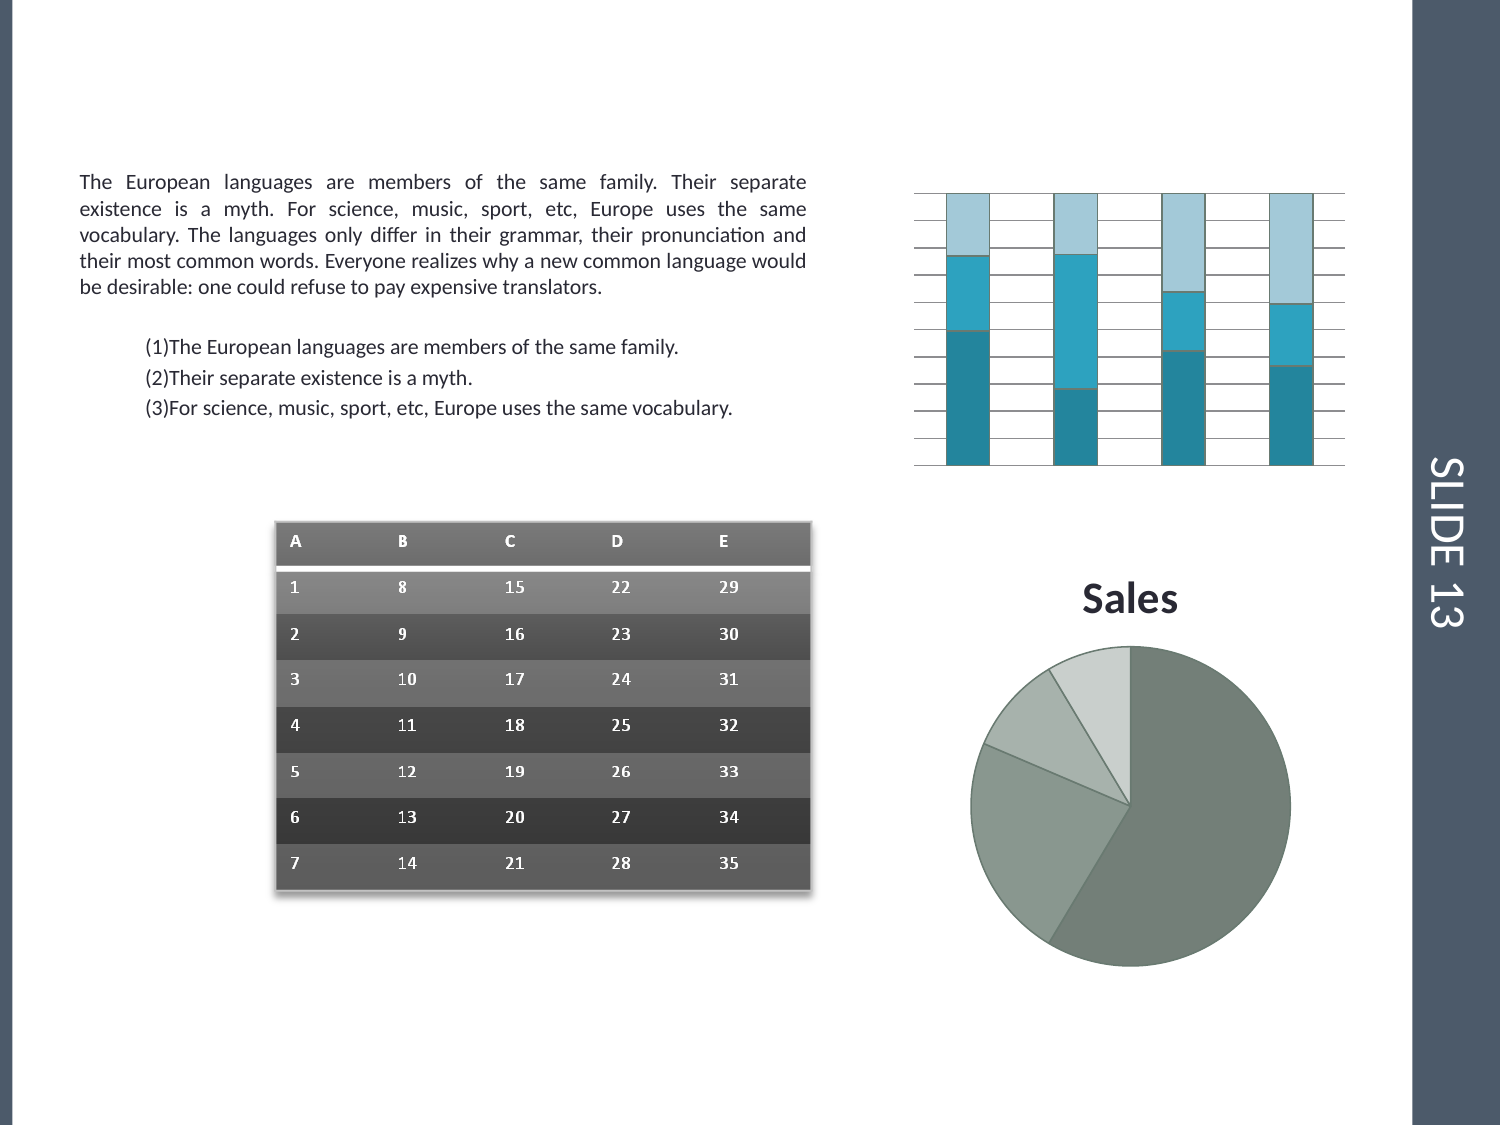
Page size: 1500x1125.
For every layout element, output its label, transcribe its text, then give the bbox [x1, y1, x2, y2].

picture [262, 510, 823, 910]
chart [904, 187, 1355, 472]
title Slide 13 [1407, 62, 1495, 1025]
chart [864, 549, 1397, 975]
text_box The European languages are members of the same family. Their separate existence is a myth. For science, music, sport, etc, Europe uses the same vocabulary. The languages only differ in their grammar, their pronunciation and their most common words. Everyone realizes why a new common language would be desirable: one could refuse to pay expensive translators. The European languages are members of the same family. Their separate existence is a myth. For science, music, sport, etc, Europe uses the same vocabulary. [64, 160, 823, 860]
